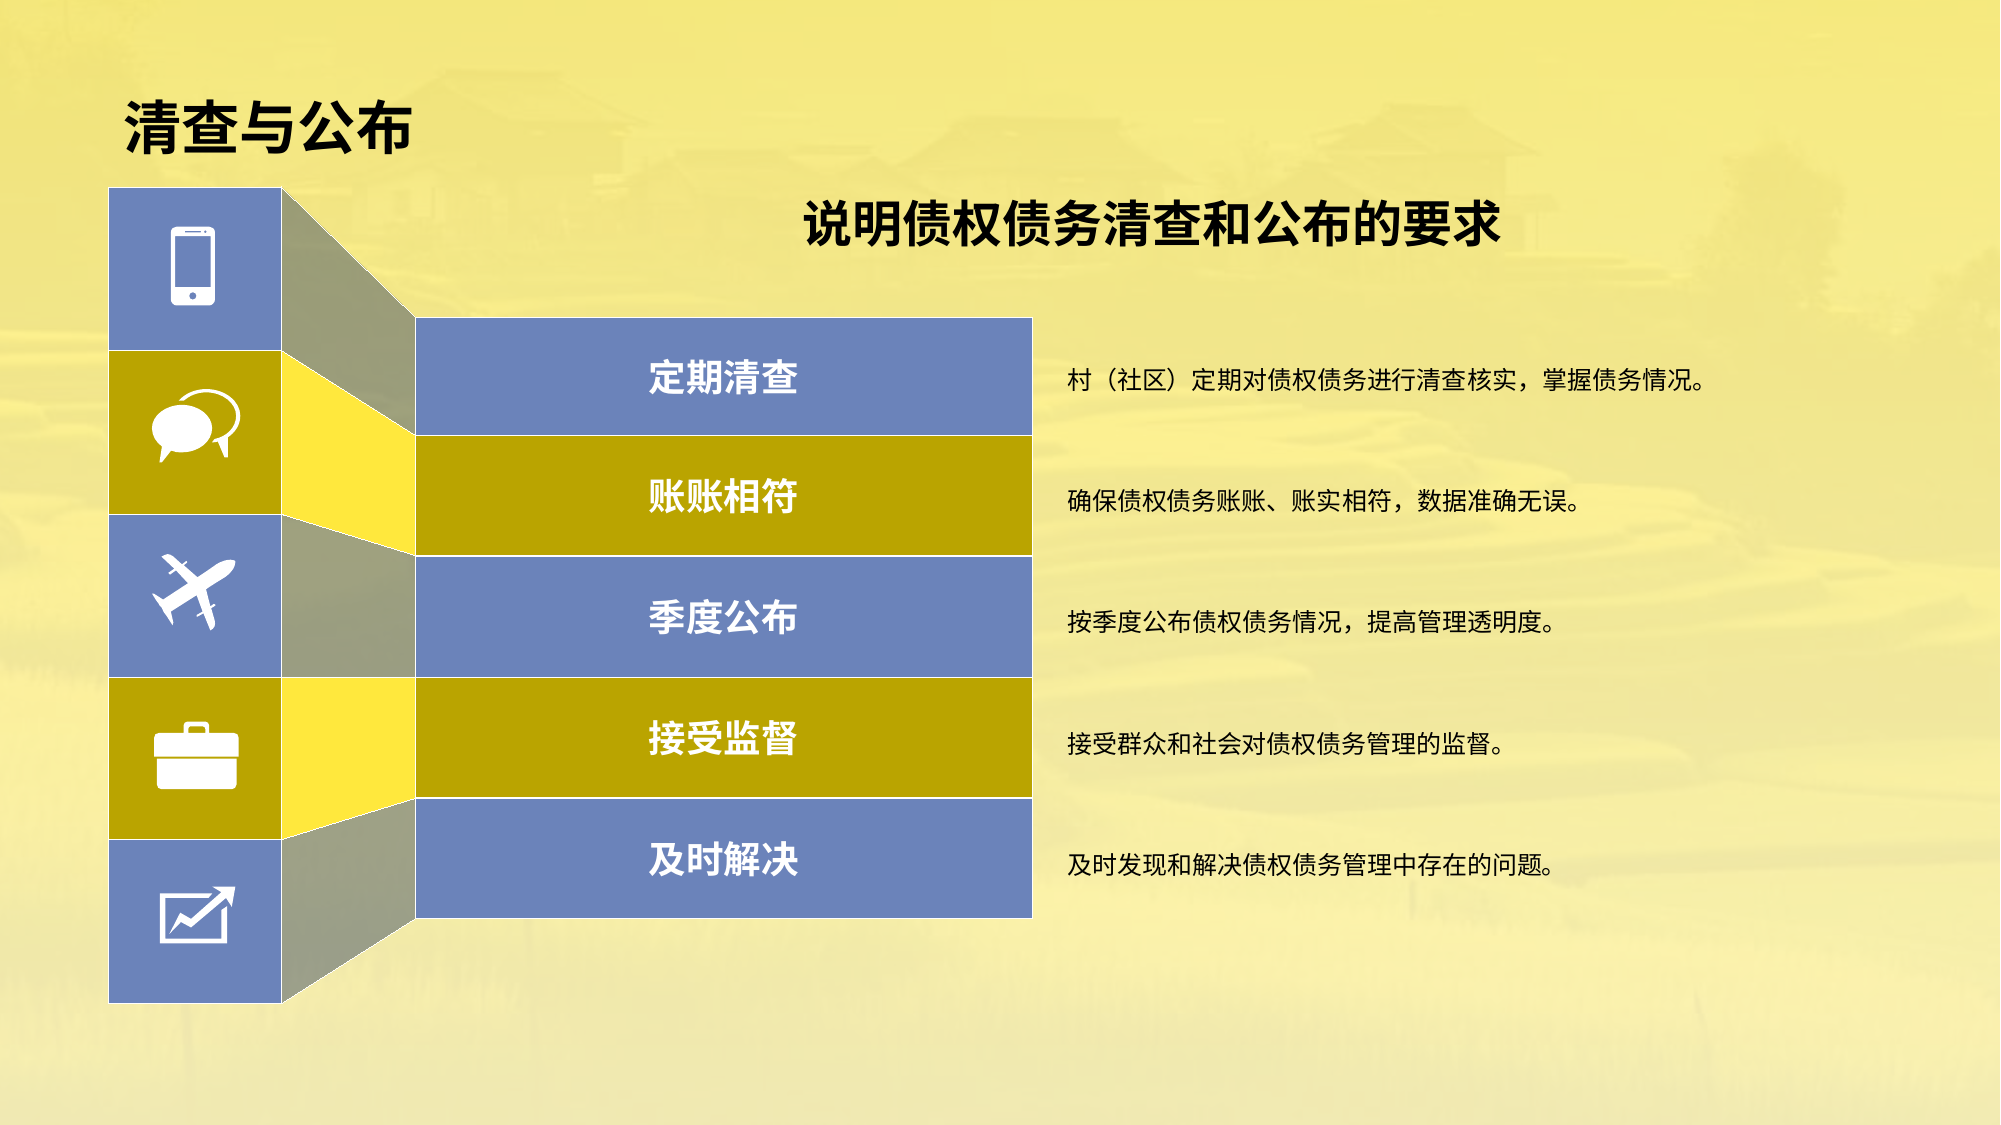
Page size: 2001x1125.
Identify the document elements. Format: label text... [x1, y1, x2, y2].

title 清查与公布 [108, 21, 1890, 169]
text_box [108, 185, 1890, 1004]
